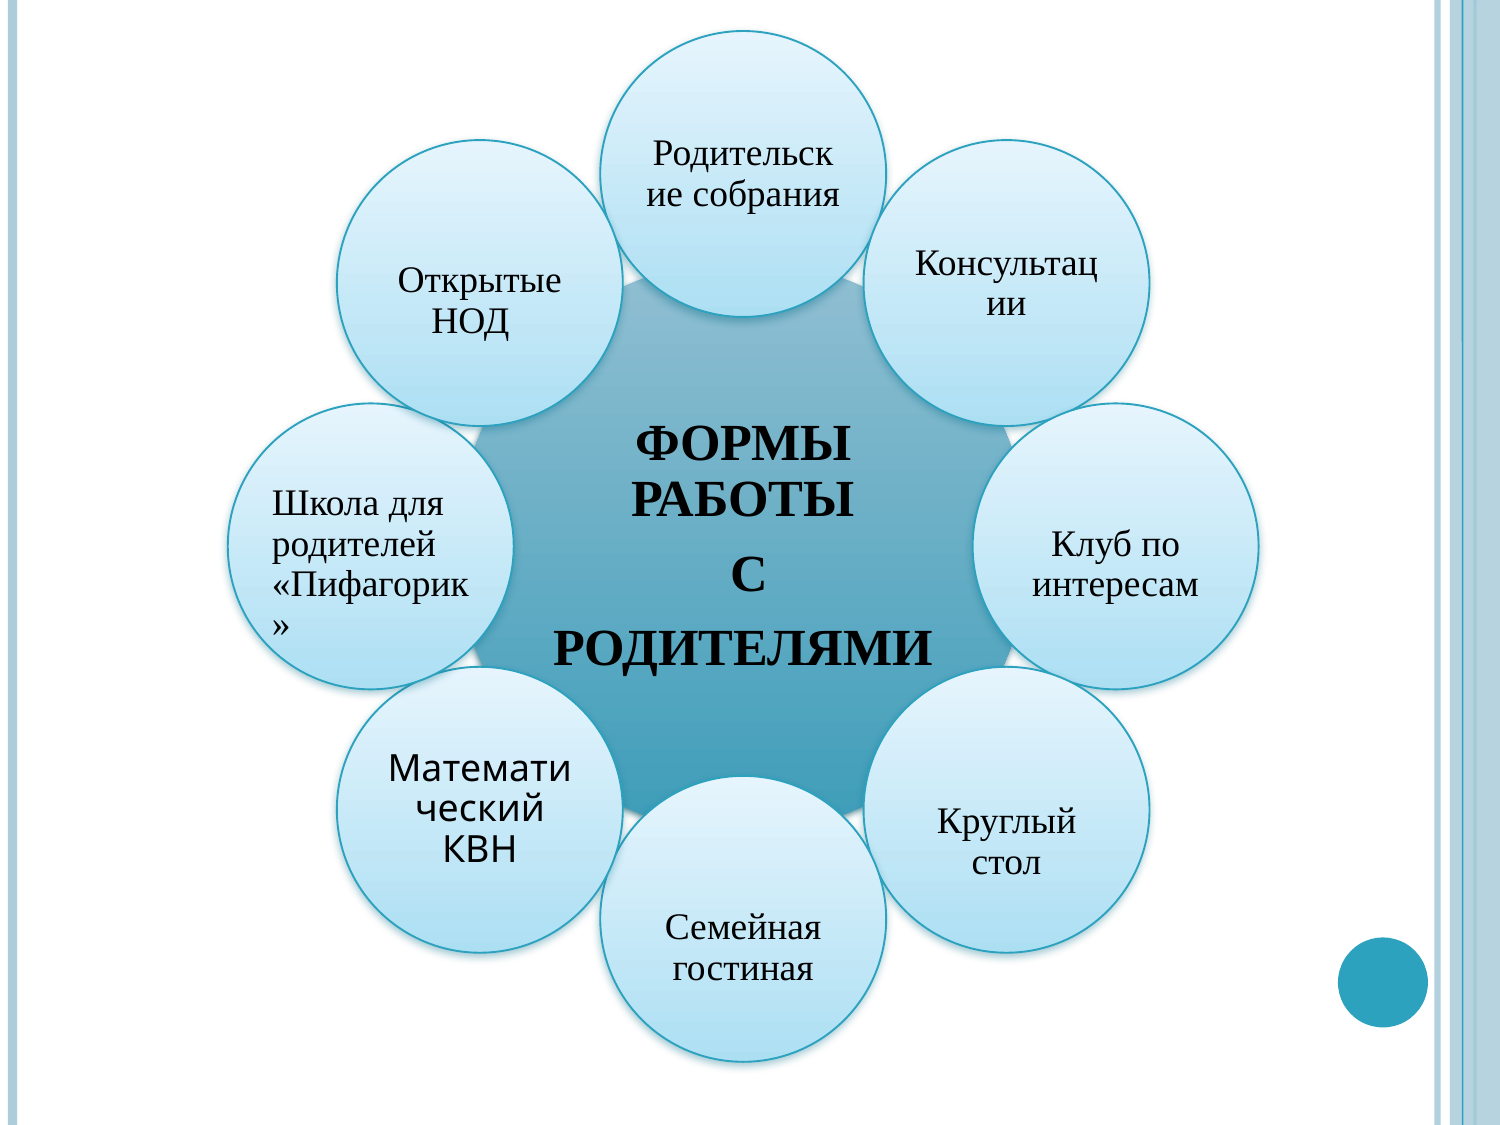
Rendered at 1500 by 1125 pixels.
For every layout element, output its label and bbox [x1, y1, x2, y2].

list [74, 30, 1412, 1063]
